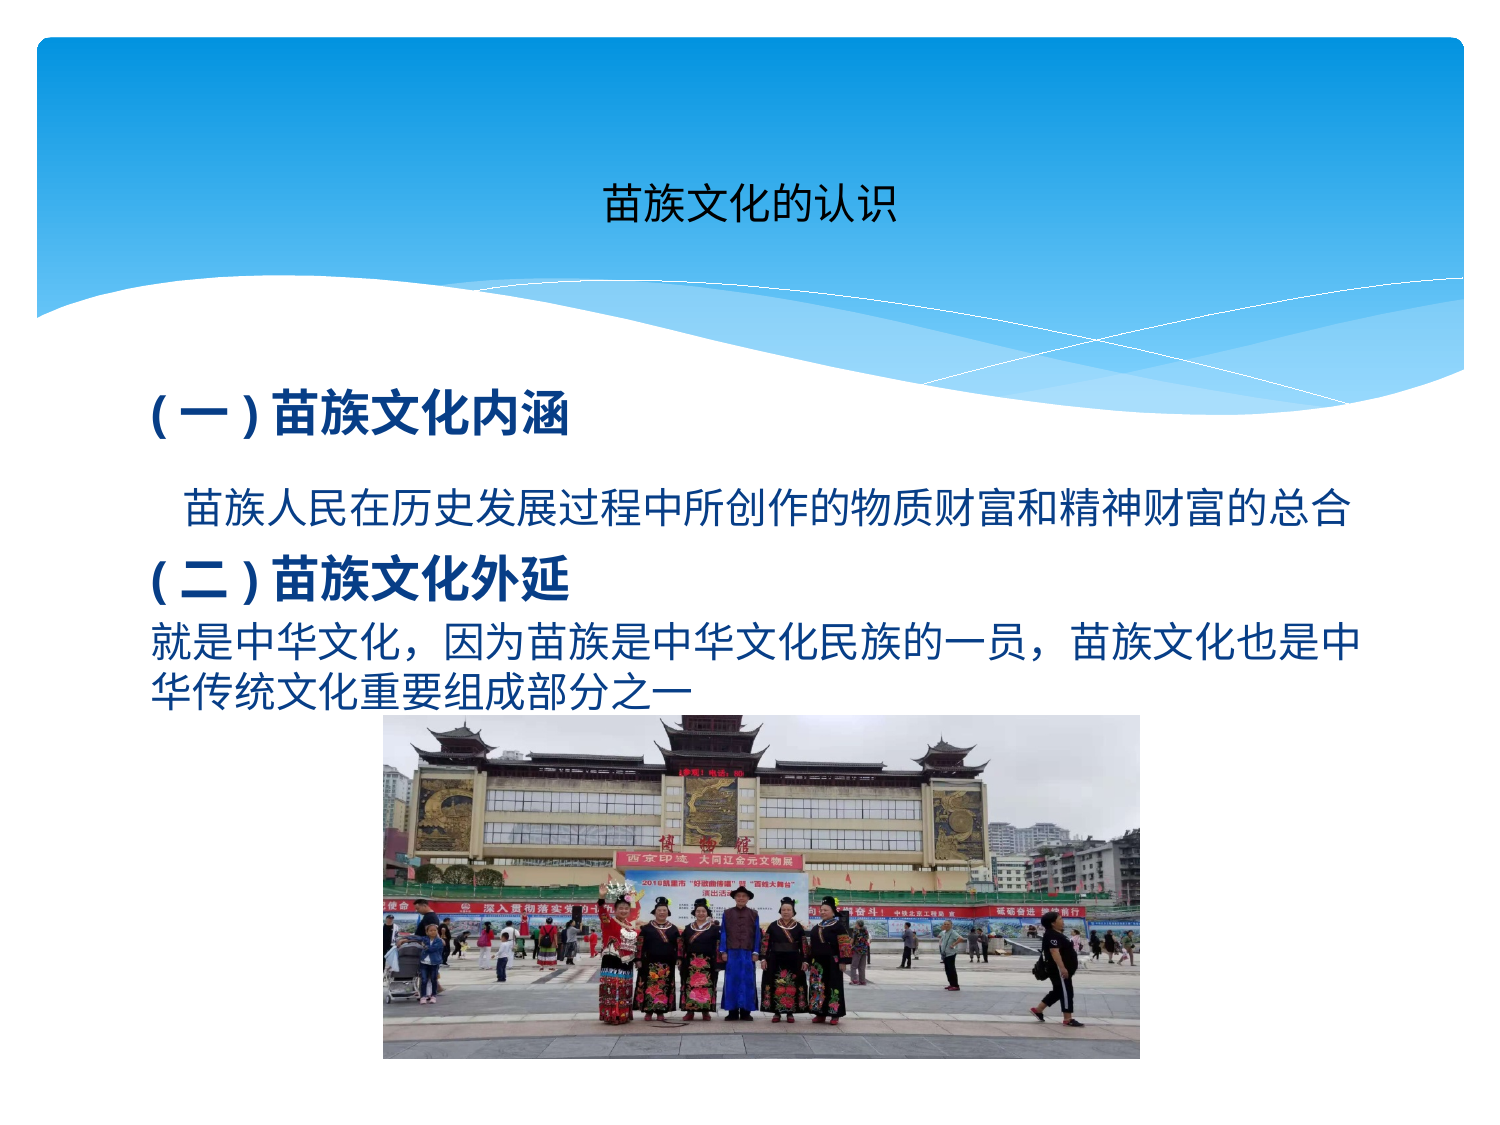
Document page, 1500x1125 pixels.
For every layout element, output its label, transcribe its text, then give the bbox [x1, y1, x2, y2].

list (一)苗族文化内涵 苗族人民在历史发展过程中所创作的物质财富和精神财富的总合 (二)苗族文化外延 就是中华文化，因为苗族是中华文化民族的一员，苗族文化也是中华传统文化重要组成部分之一 [135, 373, 1412, 1059]
picture [383, 715, 1140, 1059]
title 苗族文化的认识 [75, 54, 1425, 350]
